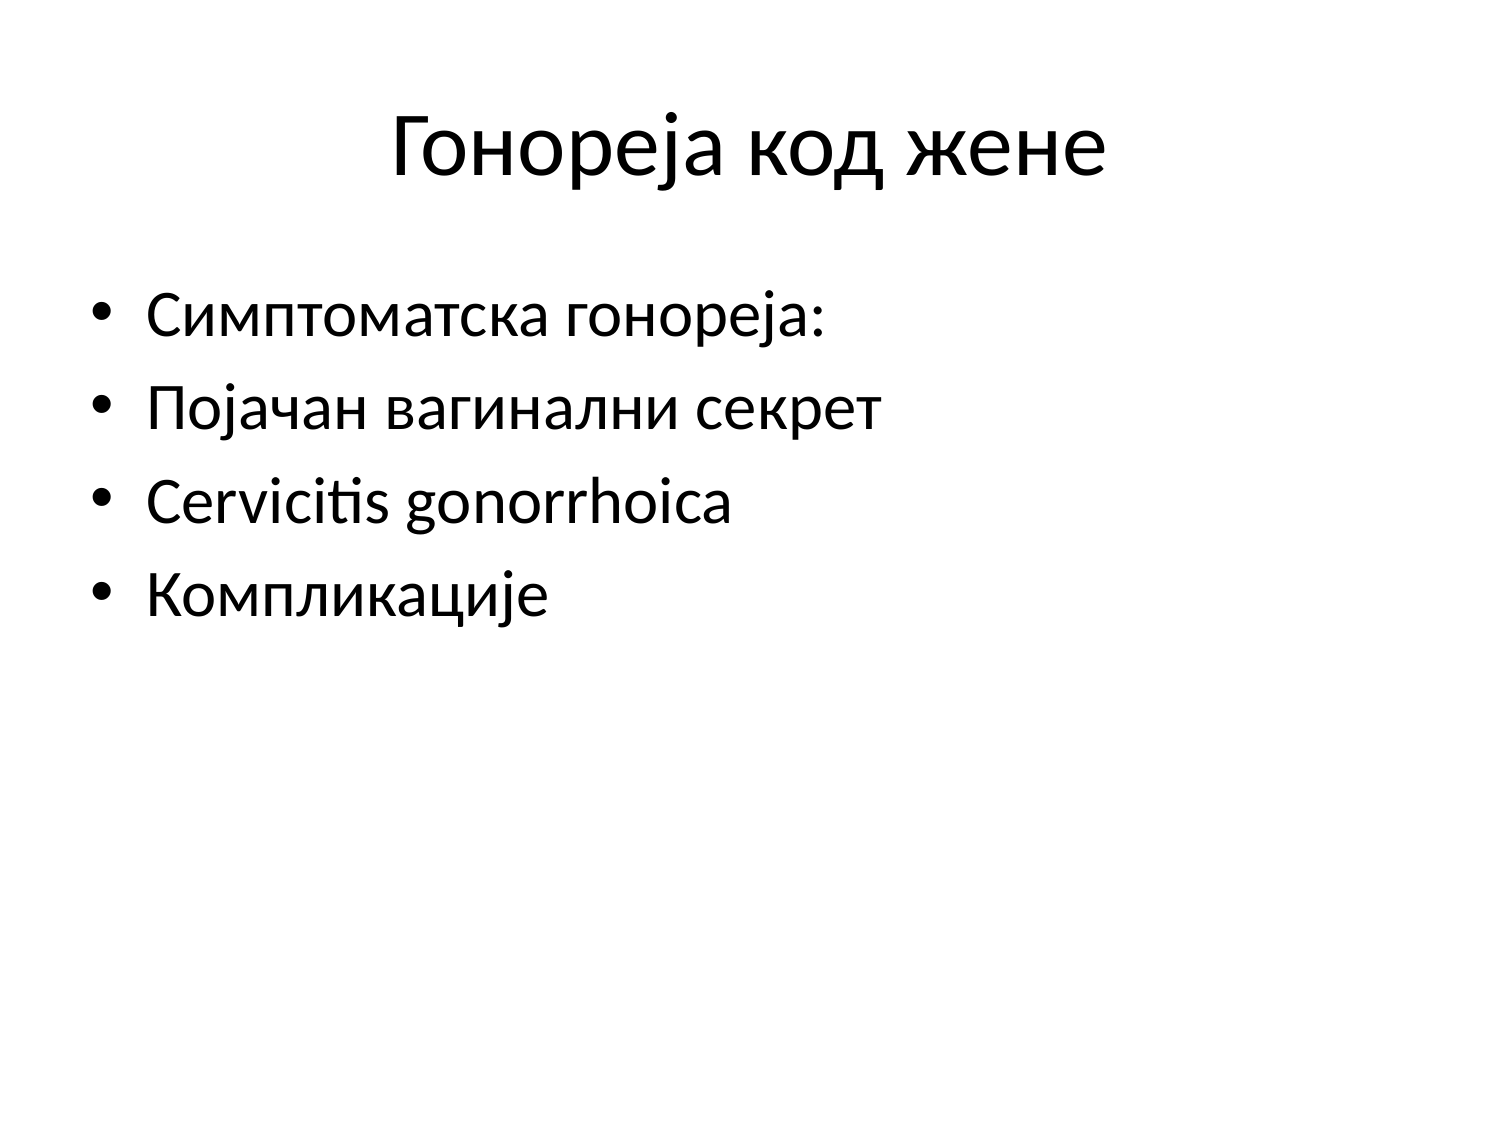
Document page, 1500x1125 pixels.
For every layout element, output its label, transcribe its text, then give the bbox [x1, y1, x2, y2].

title Гонореја код жене [75, 45, 1425, 233]
list Симптоматска гонореја: Појачан вагинални секрет Cervicitis gonorrhoica Компликације [75, 262, 1425, 1005]
